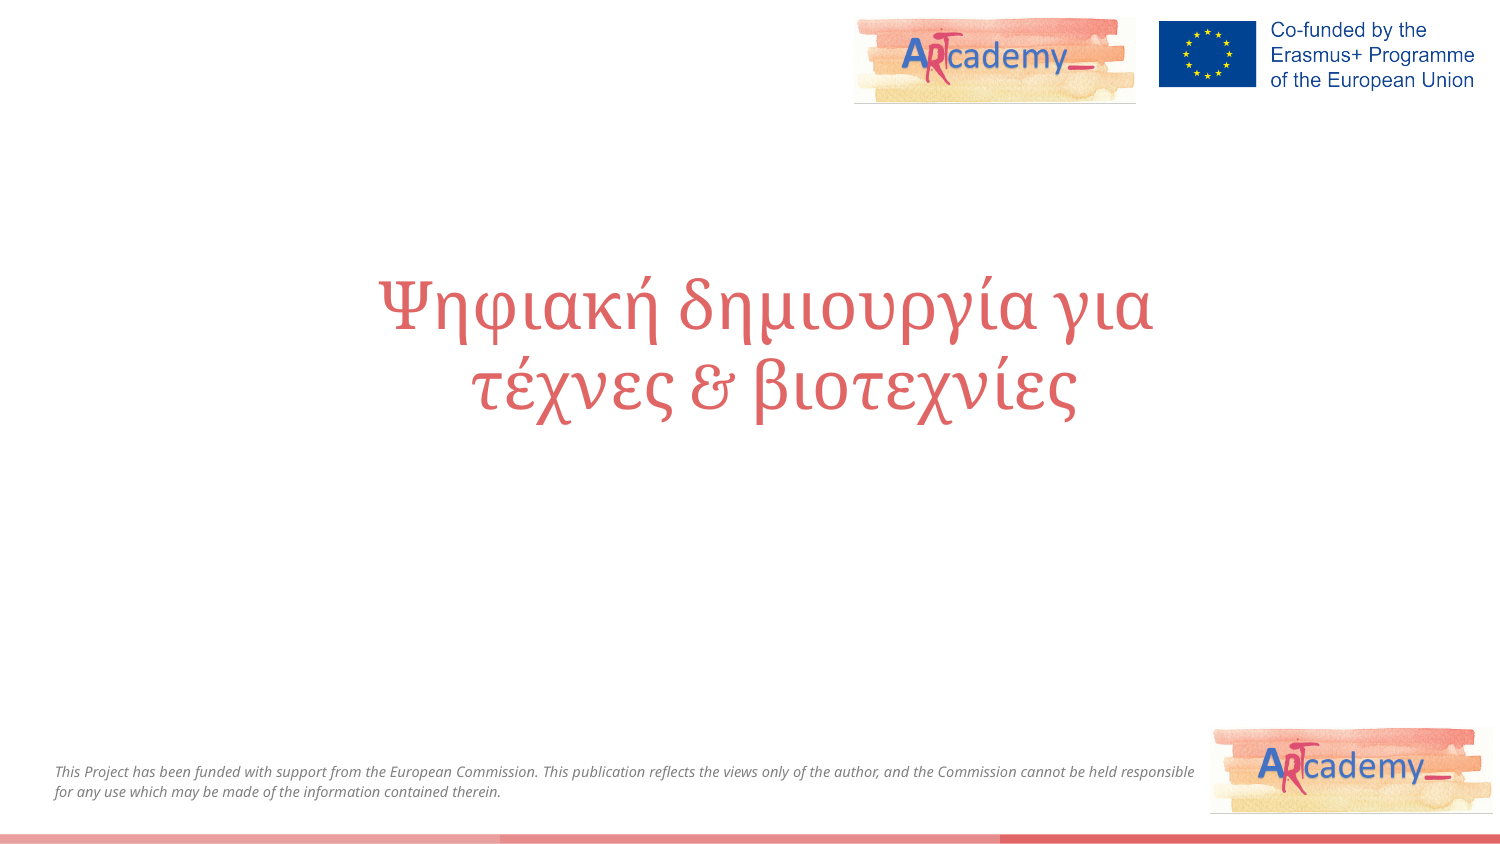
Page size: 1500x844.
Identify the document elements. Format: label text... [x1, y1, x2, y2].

picture [1210, 709, 1493, 844]
title Ψηφιακή δημιουργία για τέχνες & βιοτεχνίες [180, 247, 1368, 508]
picture [854, 0, 1137, 134]
picture [1158, 21, 1474, 91]
text_box This Project has been funded with support from the European Commission. This publication reflects the views only of the author, and the Commission cannot be held responsible for any use which may be made of the information contained therein. [39, 754, 1205, 799]
